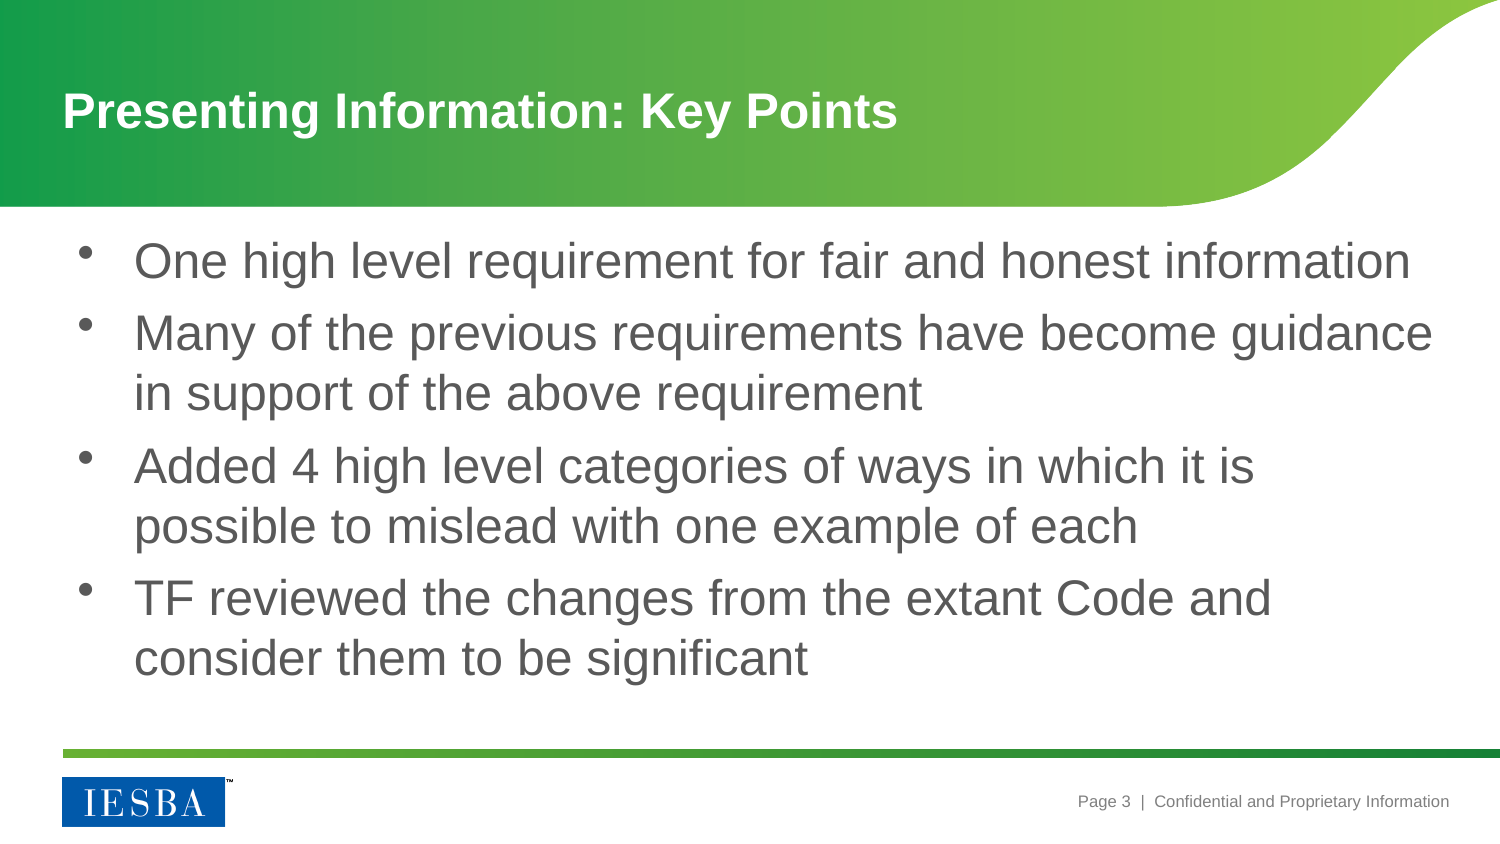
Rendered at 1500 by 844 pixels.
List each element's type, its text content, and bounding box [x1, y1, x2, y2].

picture [0, 0, 1500, 207]
picture [62, 777, 233, 827]
list One high level requirement for fair and honest information Many of the previous requirements have become guidance in support of the above requirement Added 4 high level categories of ways in which it is possible to mislead with one example of each TF reviewed the changes from the extant Code and consider them to be significant [62, 220, 1450, 724]
title Presenting Information: Key Points [62, 75, 1300, 142]
